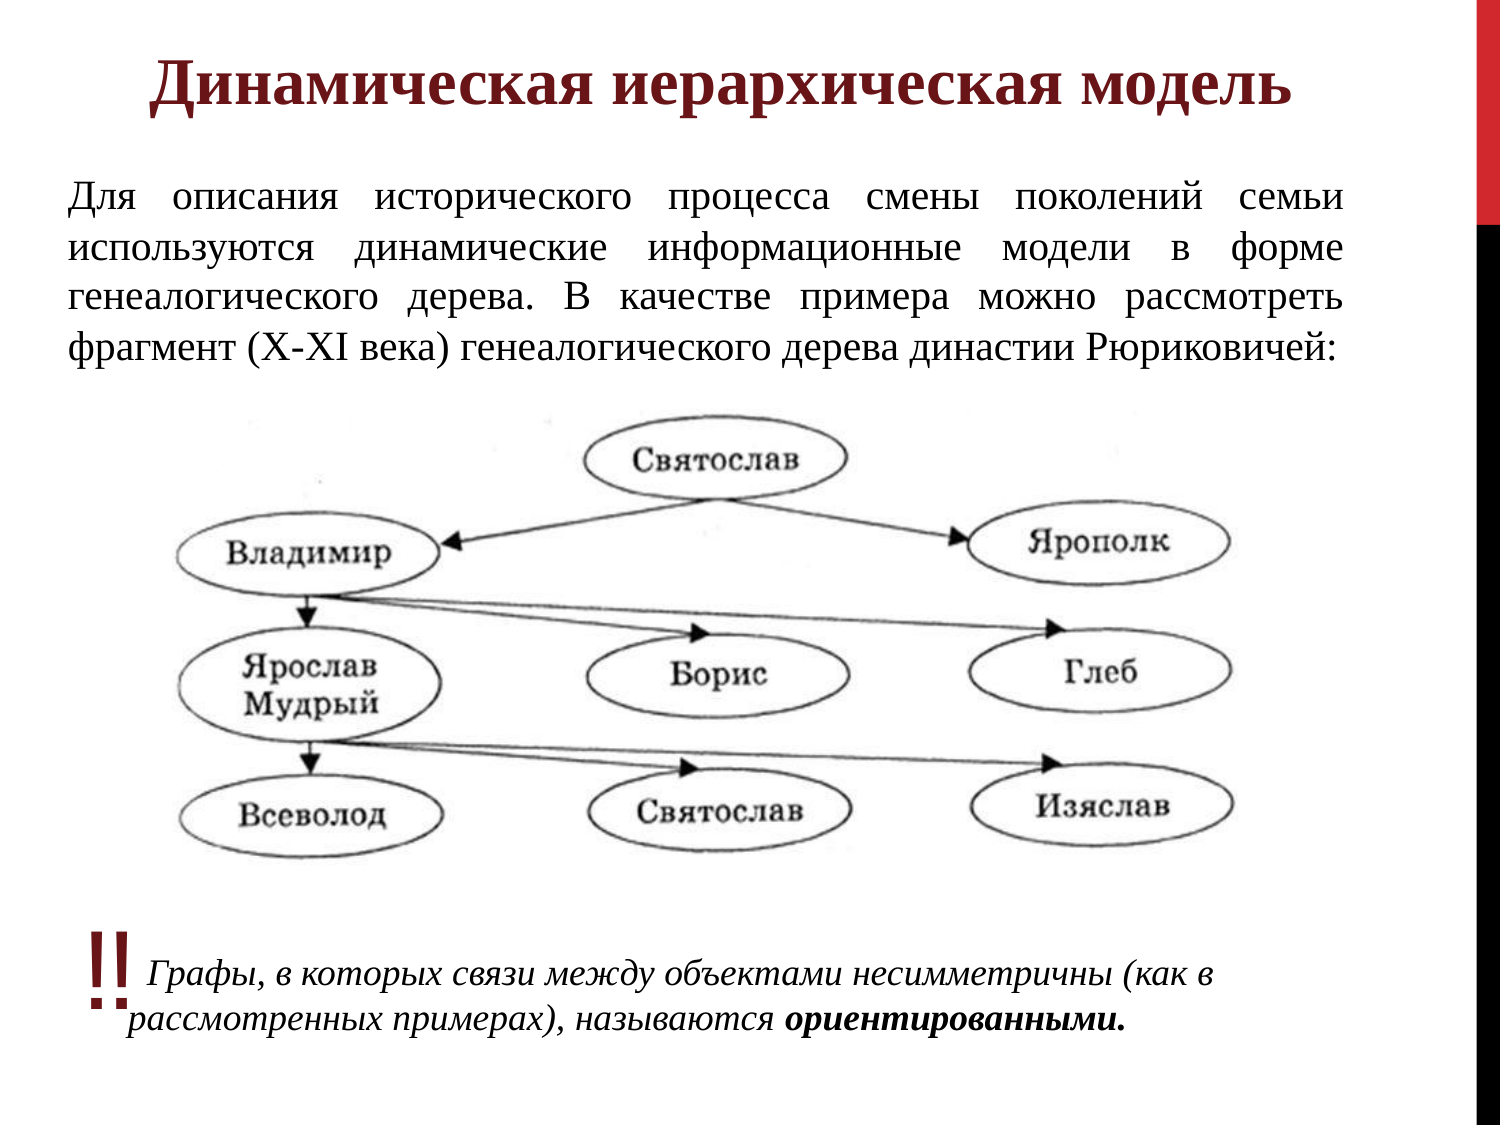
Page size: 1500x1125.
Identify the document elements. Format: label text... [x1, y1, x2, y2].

text_box Графы, в которых связи между объектами несимметричны (как в рассмотренных примерах), называются ориентированными. [66, 940, 1378, 1046]
picture [172, 408, 1240, 872]
text_box Для описания исторического процесса смены поколений семьи используются динамические информационные модели в форме генеалогического дерева. В качестве примера можно рассмотреть фрагмент (X-XI века) генеалогического дерева династии Рюриковичей: [53, 160, 1359, 376]
text_box Динамическая иерархическая модель [135, 30, 1309, 125]
